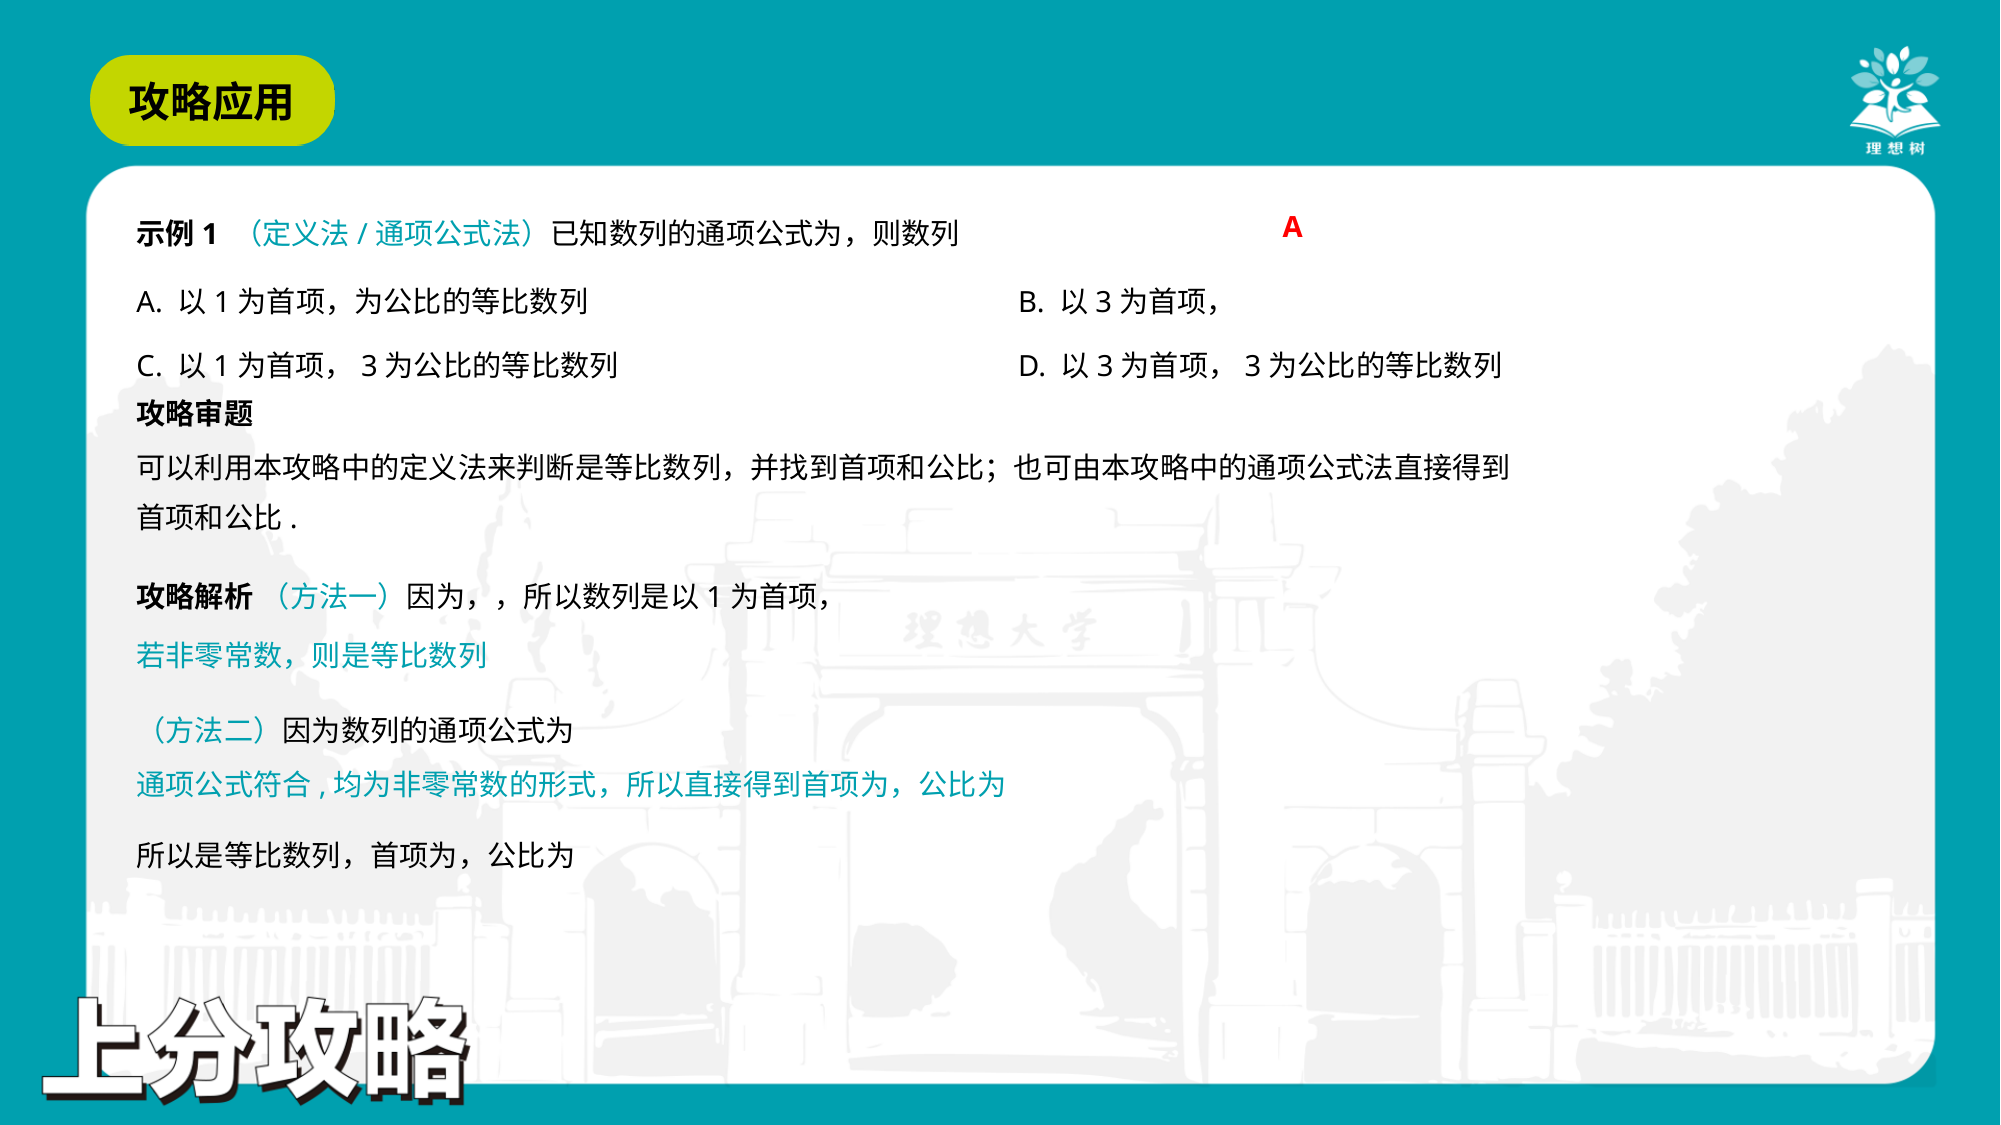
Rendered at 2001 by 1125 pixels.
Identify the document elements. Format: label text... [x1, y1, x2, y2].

picture [0, 0, 2000, 1125]
text_box A [1274, 207, 1311, 242]
